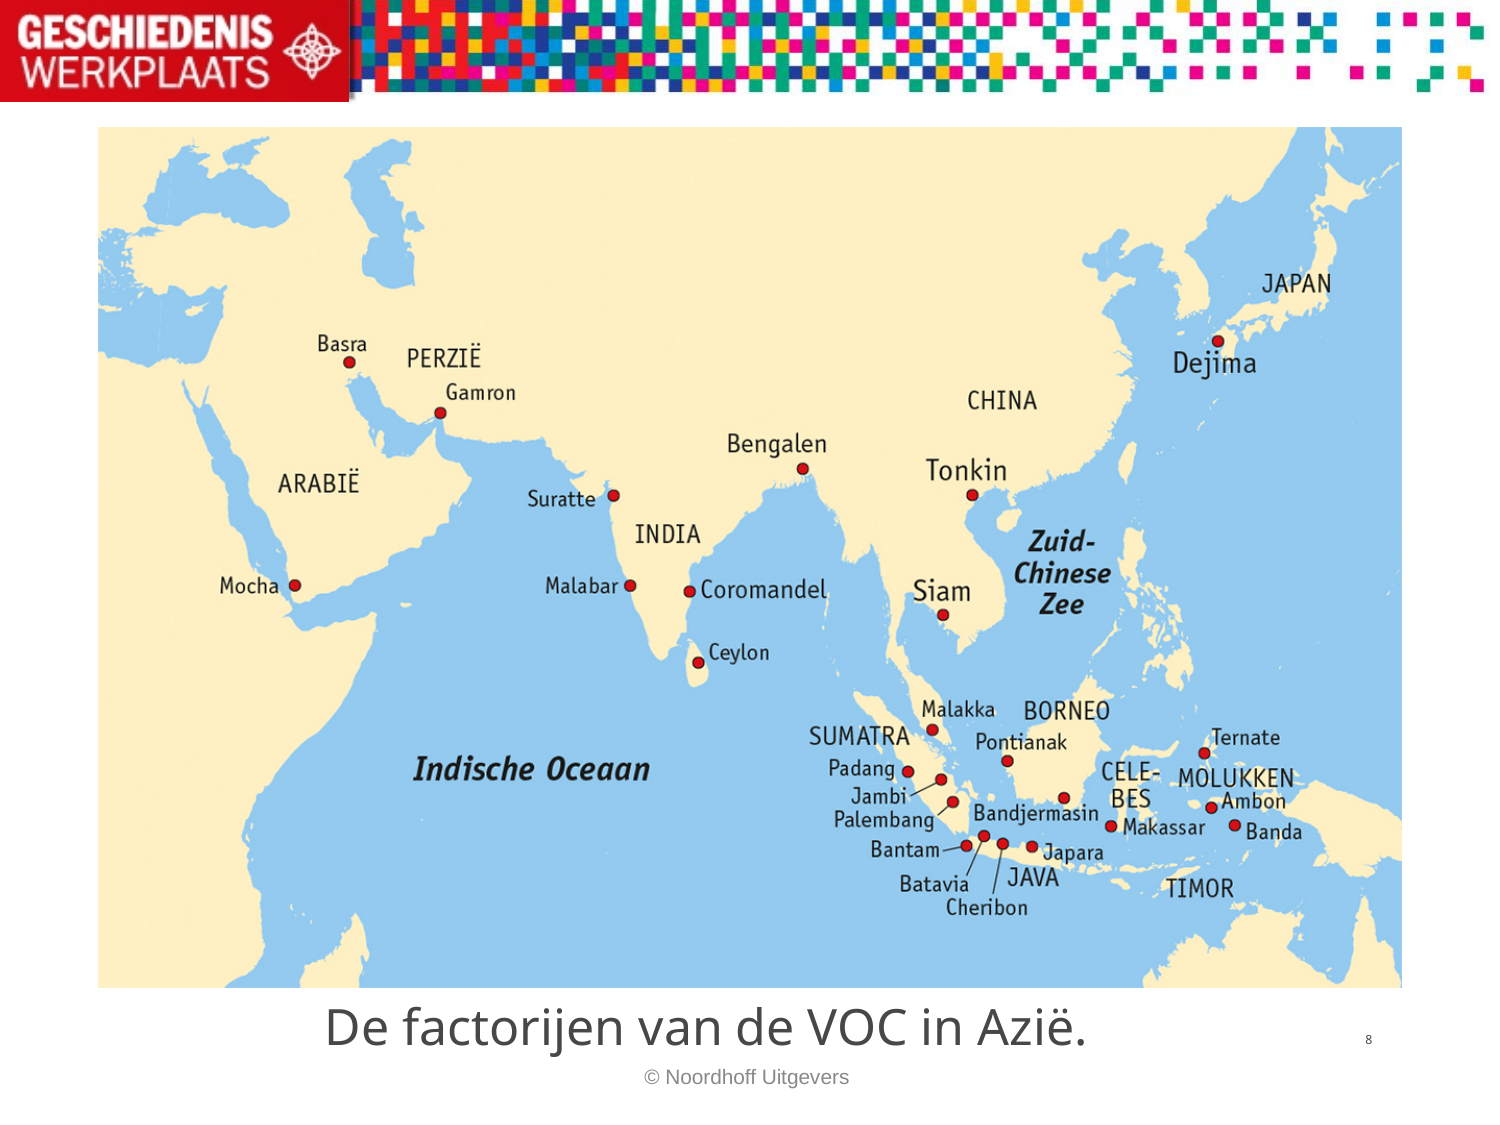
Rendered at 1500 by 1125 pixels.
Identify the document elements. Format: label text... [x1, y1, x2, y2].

picture [0, 0, 1500, 1125]
text_box De factorijen van de VOC in Azië. [324, 996, 1187, 1083]
text_box © Noordhoff Uitgevers [512, 1045, 988, 1106]
slide_number 8 [1325, 1025, 1388, 1063]
